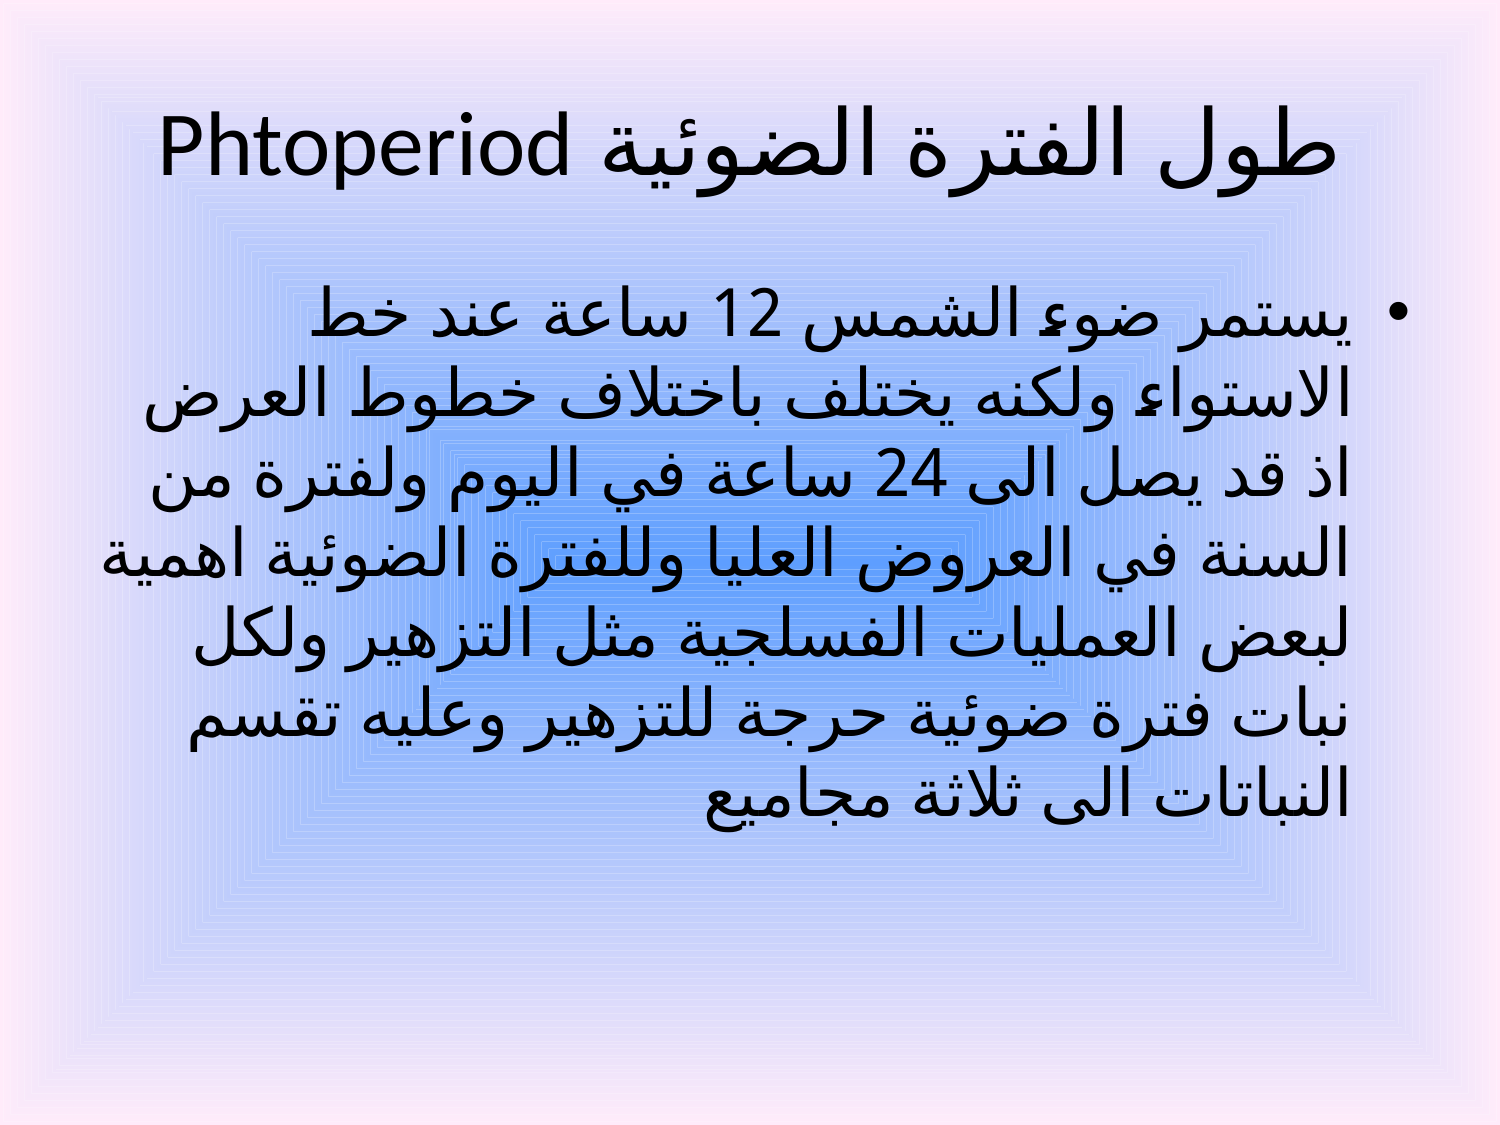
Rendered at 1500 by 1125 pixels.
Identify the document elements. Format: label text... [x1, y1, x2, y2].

title طول الفترة الضوئية Phtoperiod [75, 45, 1425, 233]
list يستمر ضوء الشمس 12 ساعة عند خط الاستواء ولكنه يختلف باختلاف خطوط العرض اذ قد يصل الى 24 ساعة في اليوم ولفترة من السنة في العروض العليا وللفترة الضوئية اهمية لبعض العمليات الفسلجية مثل التزهير ولكل نبات فترة ضوئية حرجة للتزهير وعليه تقسم النباتات الى ثلاثة مجاميع [75, 262, 1425, 1005]
